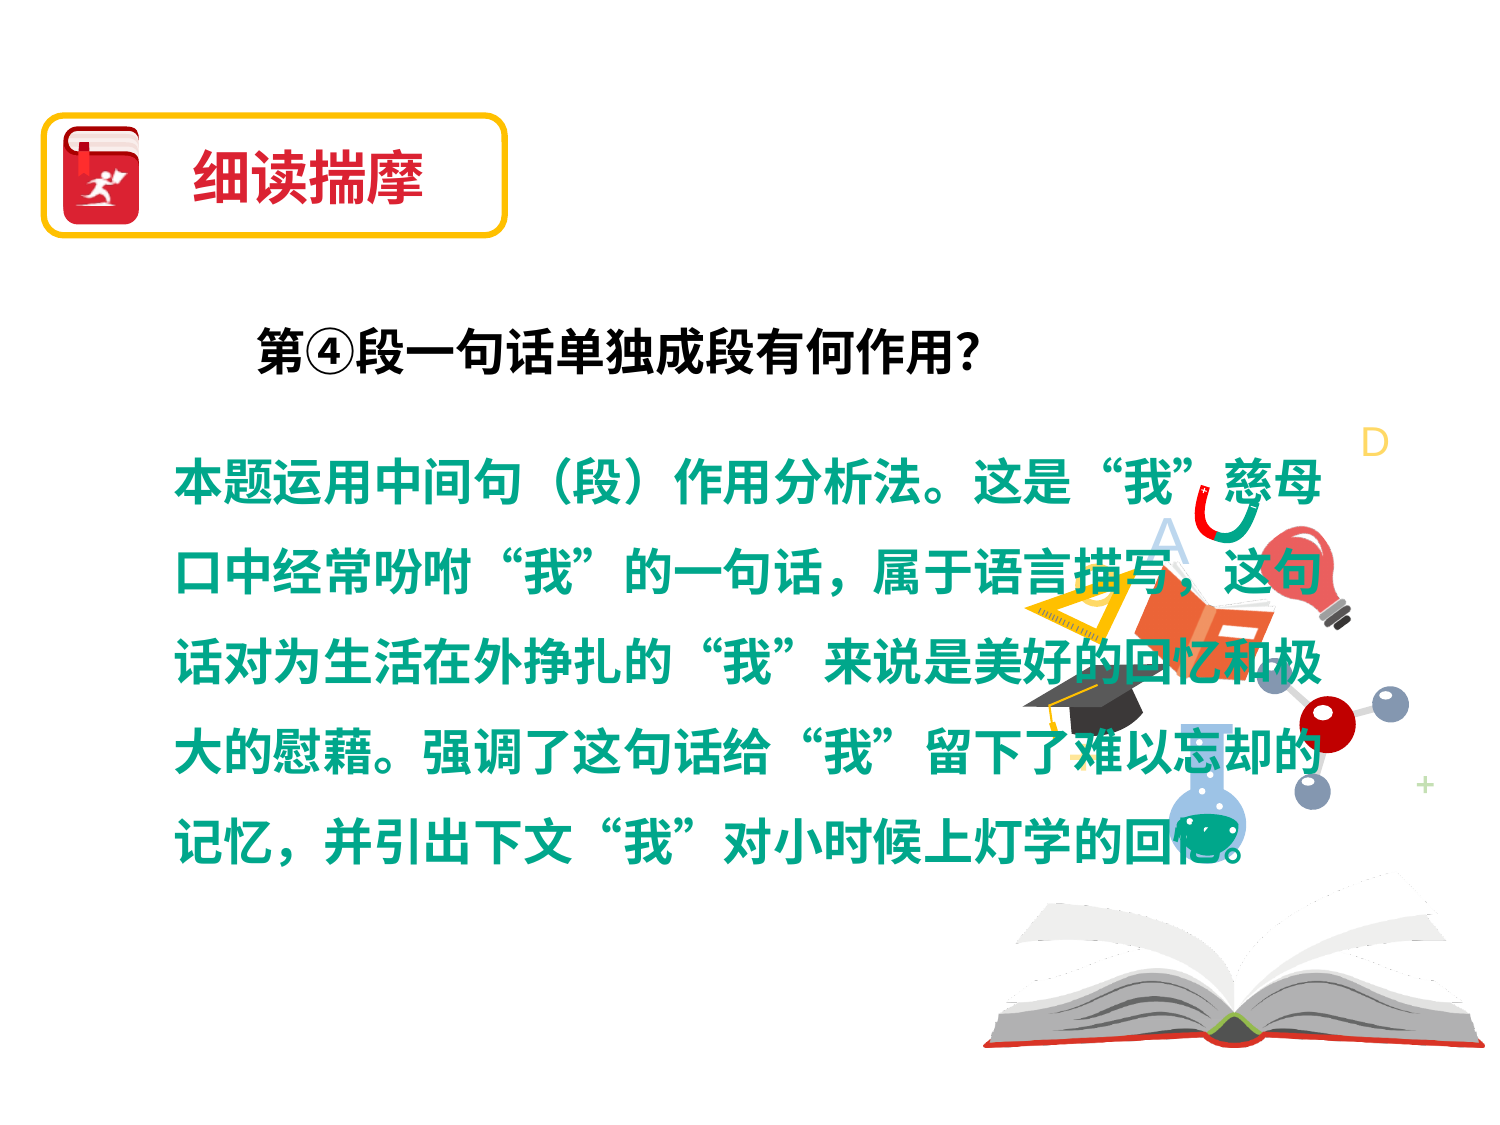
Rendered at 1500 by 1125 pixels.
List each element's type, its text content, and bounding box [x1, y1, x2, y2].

text_box 本题运用中间句（段）作用分析法。这是“我”慈母口中经常吩咐“我”的一句话，属于语言描写，这句话对为生活在外挣扎的“我”来说是美好的回忆和极大的慰藉。强调了这句话给“我”留下了难以忘却的记忆，并引出下文“我”对小时候上灯学的回忆。 [158, 413, 1371, 879]
picture [983, 871, 1485, 1048]
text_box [43, 115, 505, 236]
text_box 第④段一句话单独成段有何作用？ [241, 282, 1021, 388]
